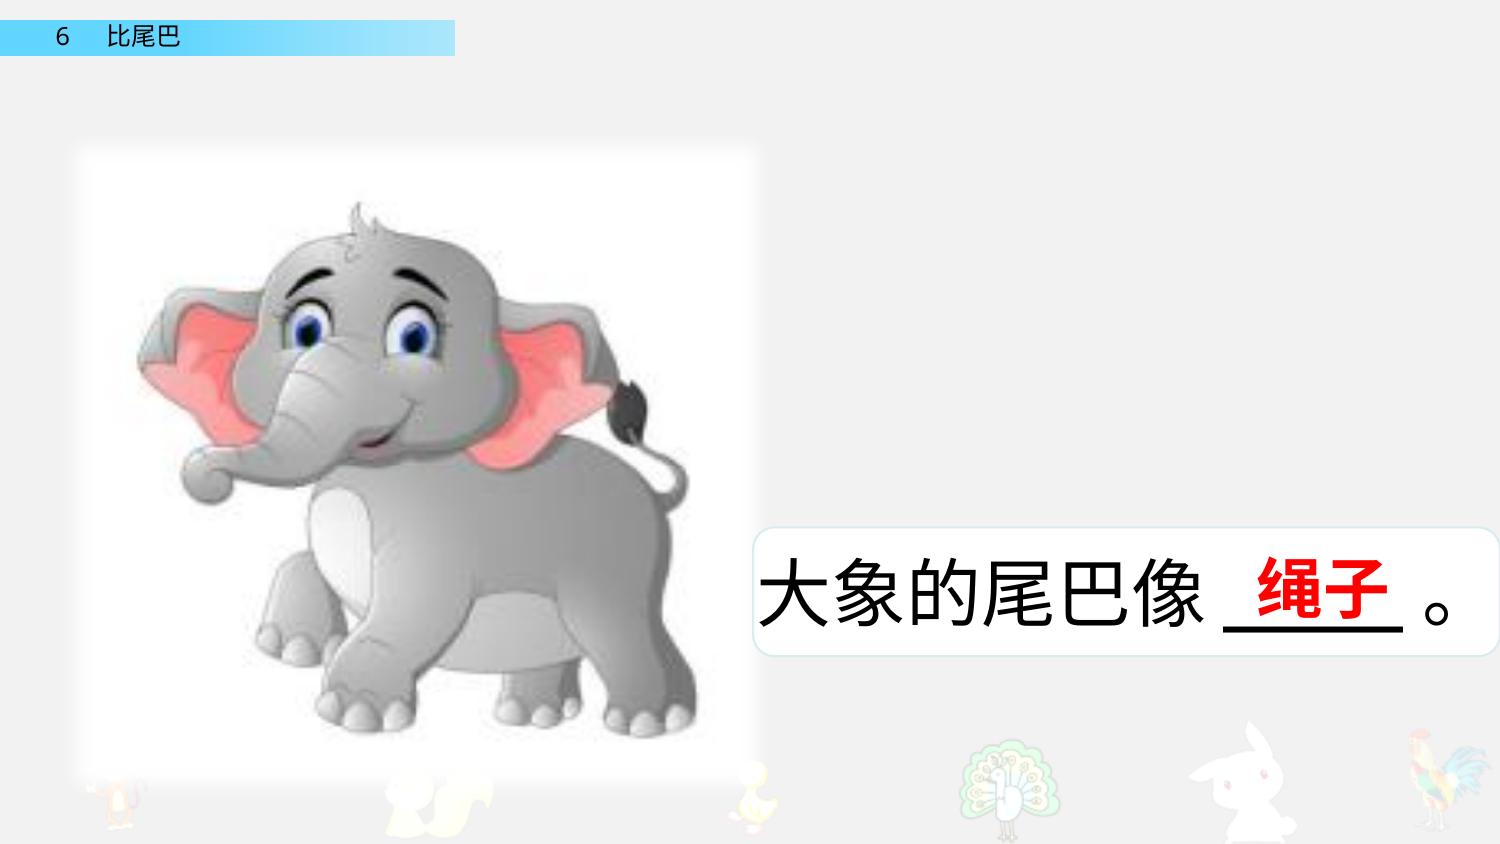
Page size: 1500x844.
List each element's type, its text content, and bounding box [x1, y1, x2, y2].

picture [58, 128, 774, 803]
text_box 大象的尾巴像____。 [774, 526, 1500, 658]
text_box 绳子 [1242, 538, 1453, 634]
